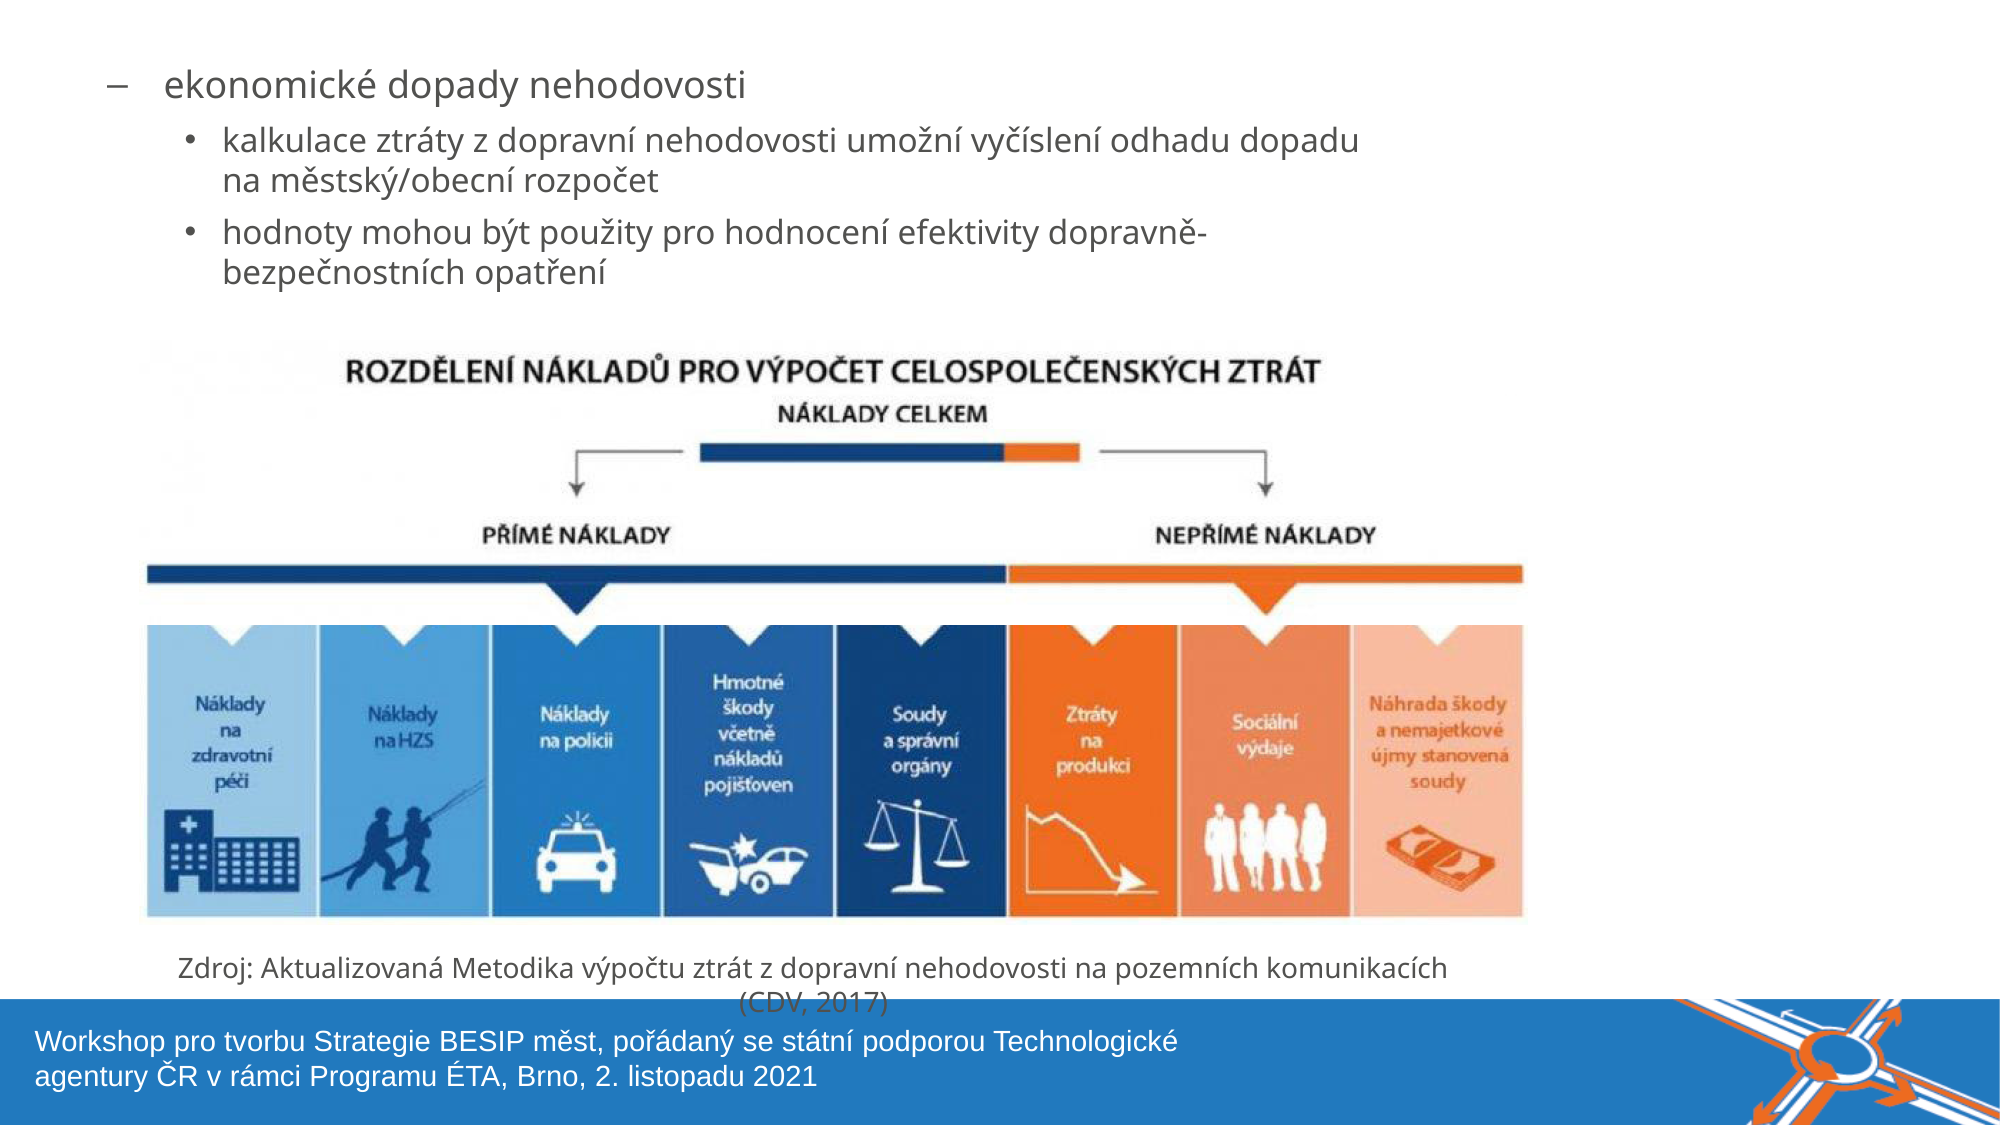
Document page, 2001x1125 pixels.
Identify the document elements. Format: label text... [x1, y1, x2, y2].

text_box Workshop pro tvorbu Strategie BESIP měst, pořádaný se státní podporou Technologické agentury ČR v rámci Programu ÉTA, Brno, 2. listopadu 2021 [19, 1014, 1245, 1100]
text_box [137, 339, 1532, 925]
picture [0, 999, 2000, 1125]
text_box ekonomické dopady nehodovosti kalkulace ztráty z dopravní nehodovosti umožní vyčíslení odhadu dopadu na městský/obecní rozpočet hodnoty mohou být použity pro hodnocení efektivity dopravně-bezpečnostních opatření [19, 53, 1447, 299]
text_box Zdroj: Aktualizovaná Metodika výpočtu ztrát z dopravní nehodovosti na pozemních komunikacích (CDV, 2017) [114, 943, 1514, 1026]
